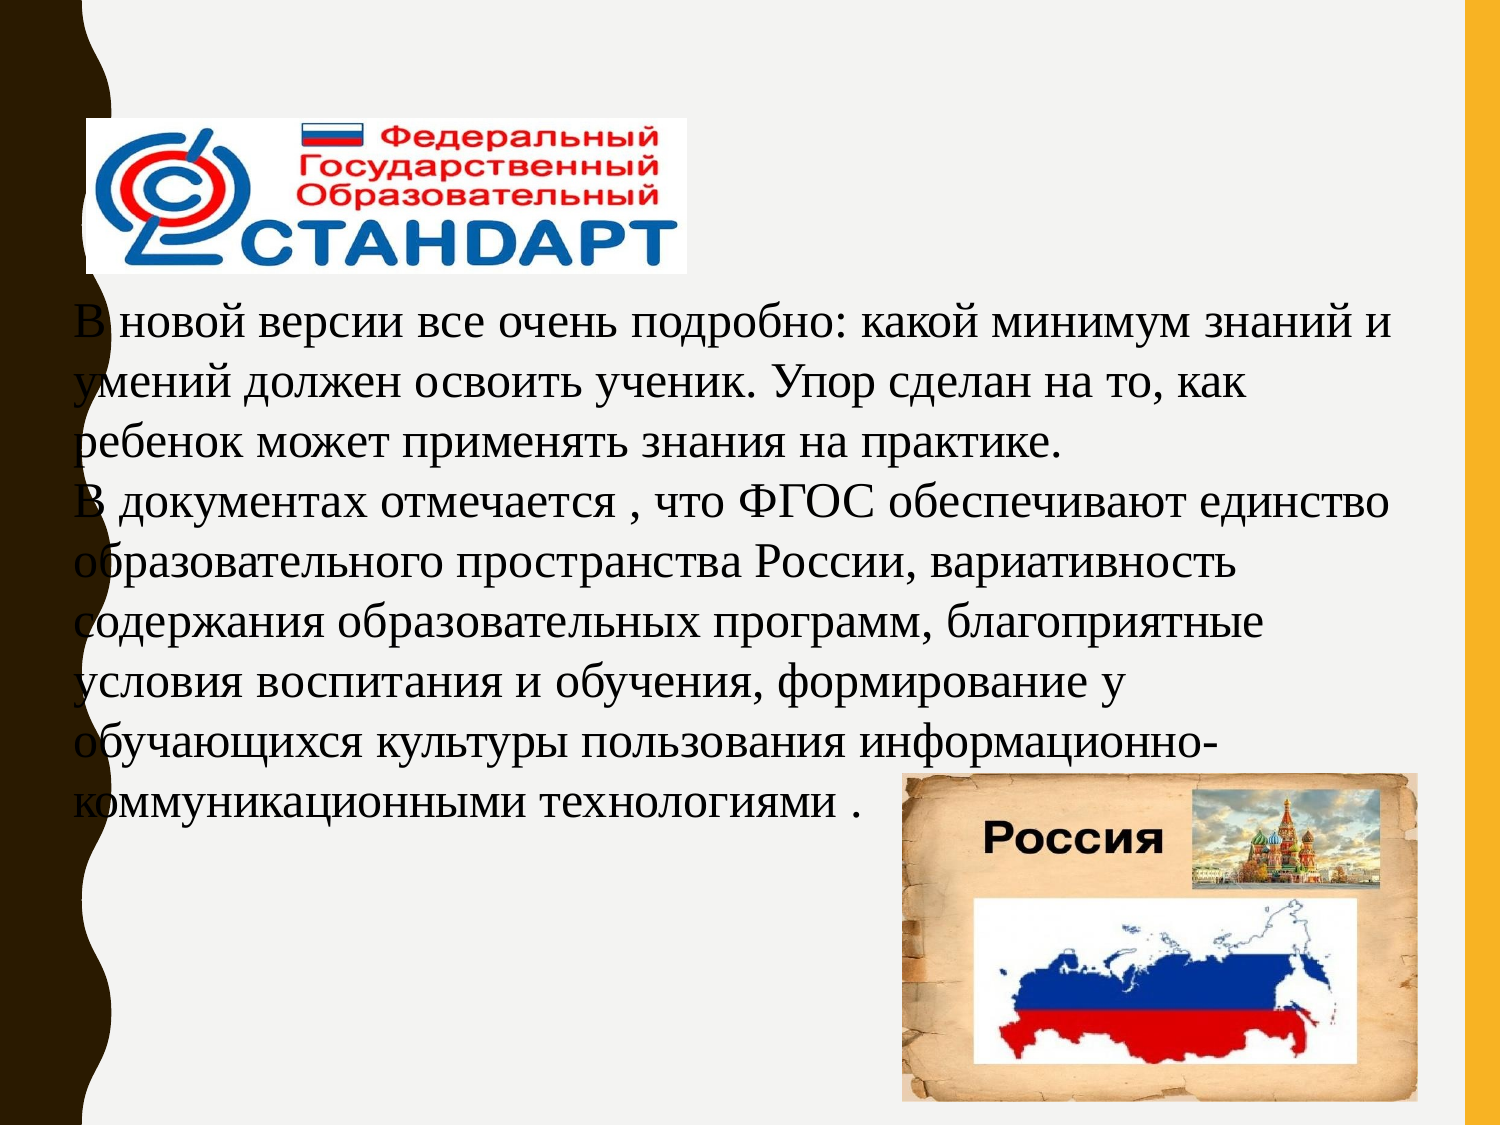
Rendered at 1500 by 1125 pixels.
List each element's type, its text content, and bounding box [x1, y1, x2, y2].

picture [902, 773, 1418, 1102]
text_box В новой версии все очень подробно: какой минимум знаний и умений должен освоить ученик. Упор сделан на то, как ребенок может применять знания на практике. В документах отмечается , что ФГОС обеспечивают единство образовательного пространства России, вариативность содержания образовательных программ, благоприятные условия воспитания и обучения, формирование у обучающихся культуры пользования информационно- коммуникационными технологиями . [71, 285, 1397, 828]
picture [86, 118, 687, 274]
